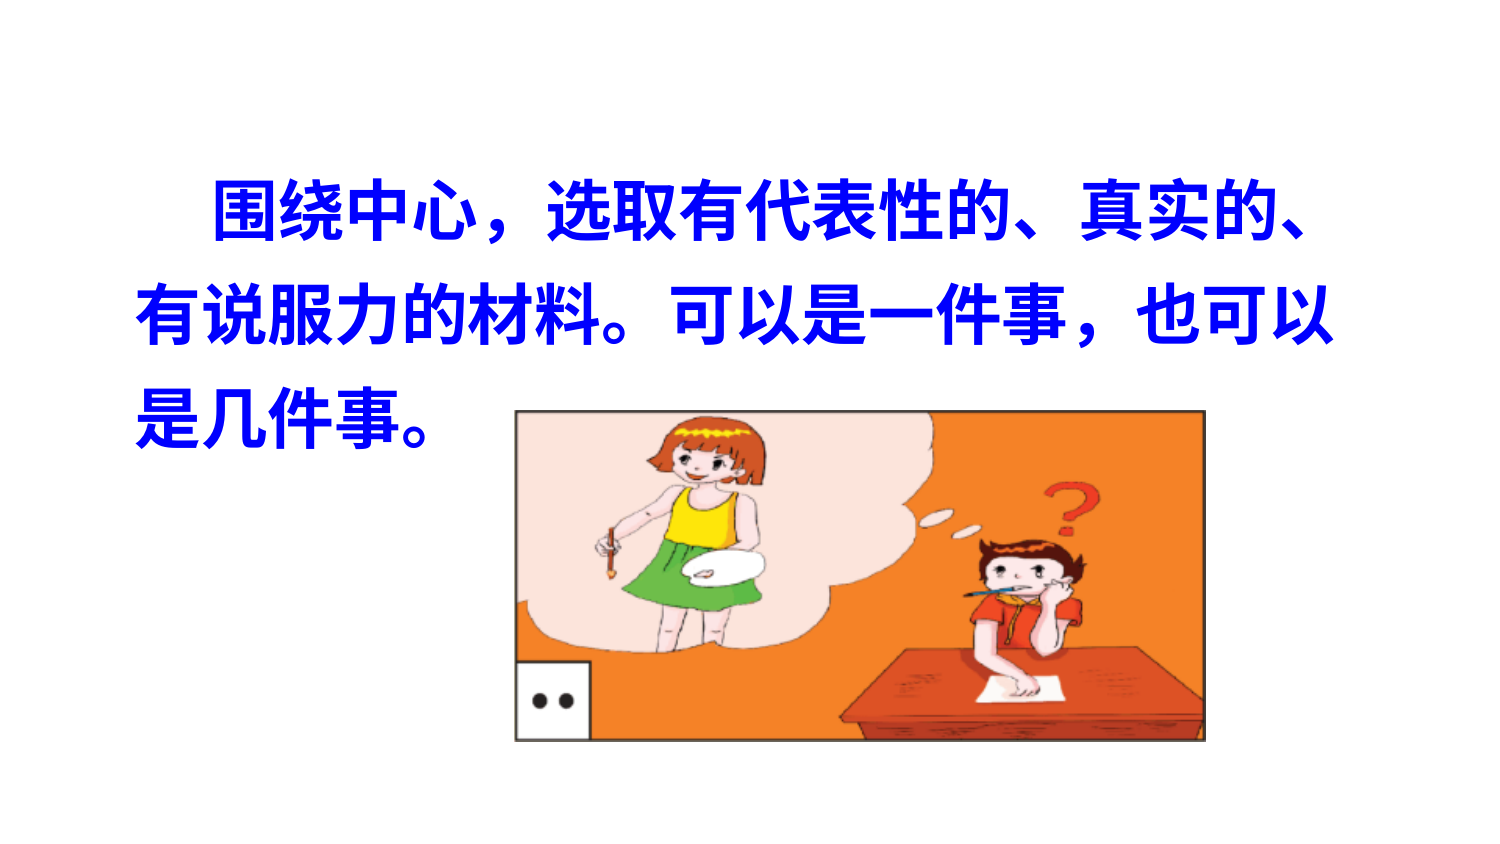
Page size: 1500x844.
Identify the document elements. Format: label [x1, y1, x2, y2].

text_box [119, 137, 1384, 742]
